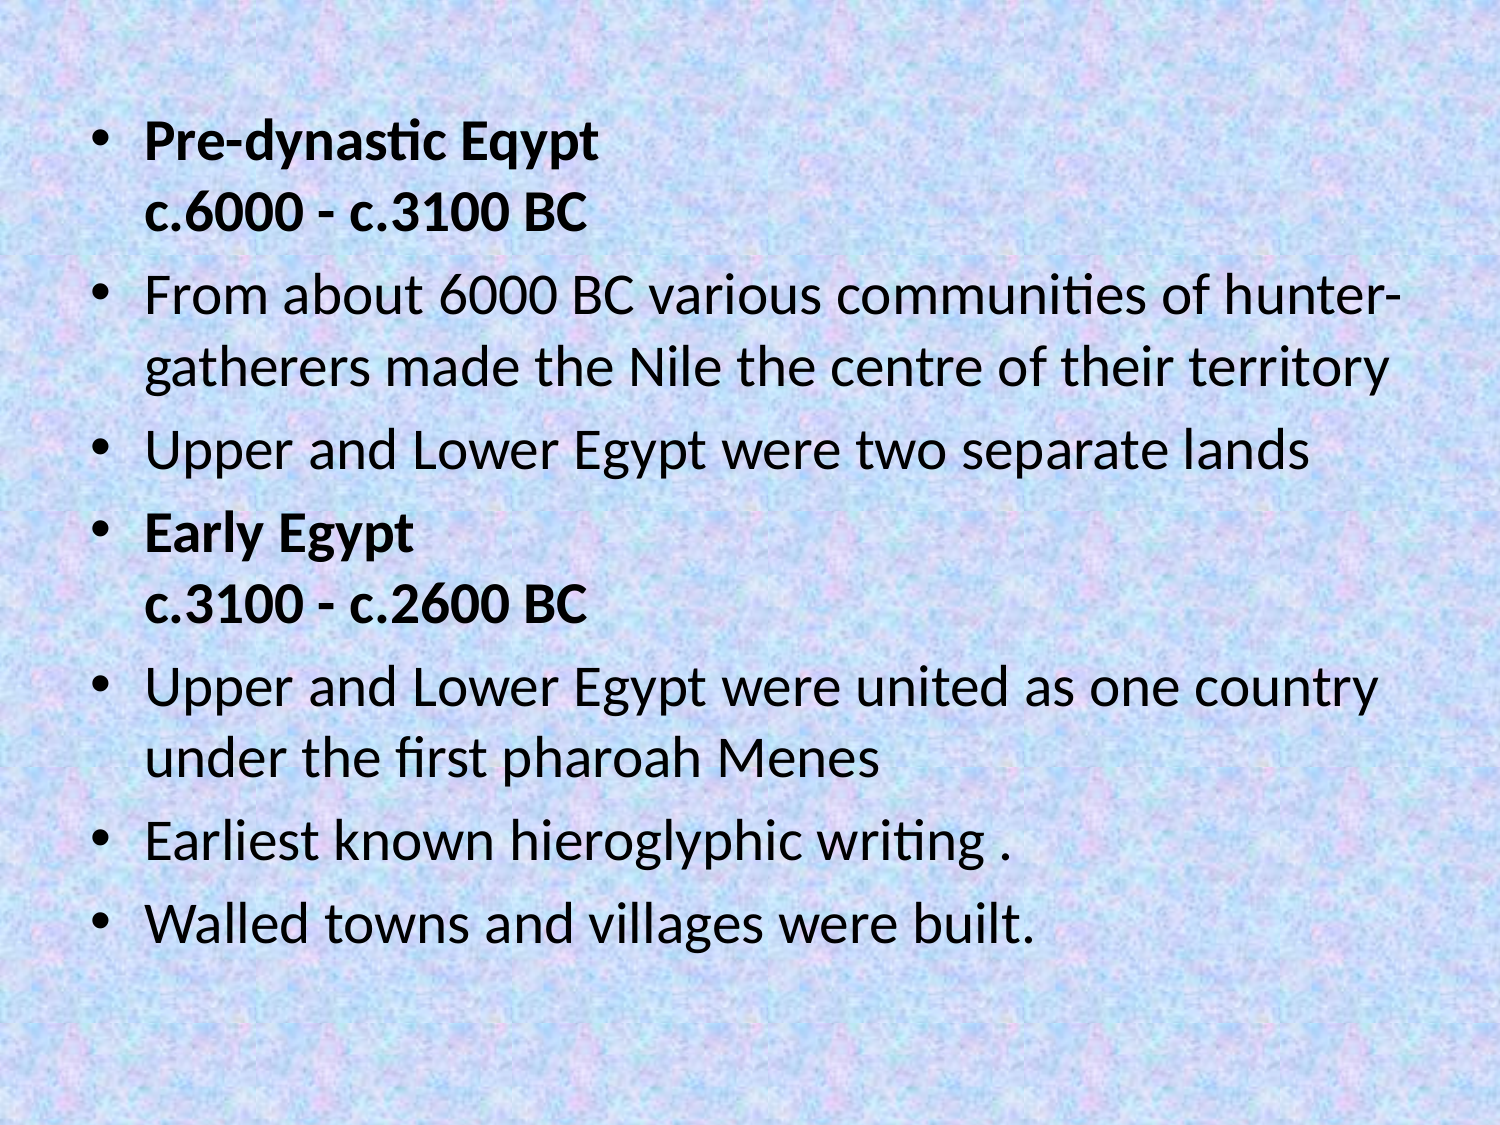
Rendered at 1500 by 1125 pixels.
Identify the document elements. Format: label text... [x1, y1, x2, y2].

picture [0, 0, 1500, 1125]
list Pre-dynastic Eqypt c.6000 - c.3100 BC From about 6000 BC various communities of hunter-gatherers made the Nile the centre of their territory Upper and Lower Egypt were two separate lands Early Egypt c.3100 - c.2600 BC Upper and Lower Egypt were united as one country under the first pharoah Menes Earliest known hieroglyphic writing . Walled towns and villages were built. [75, 93, 1425, 1005]
